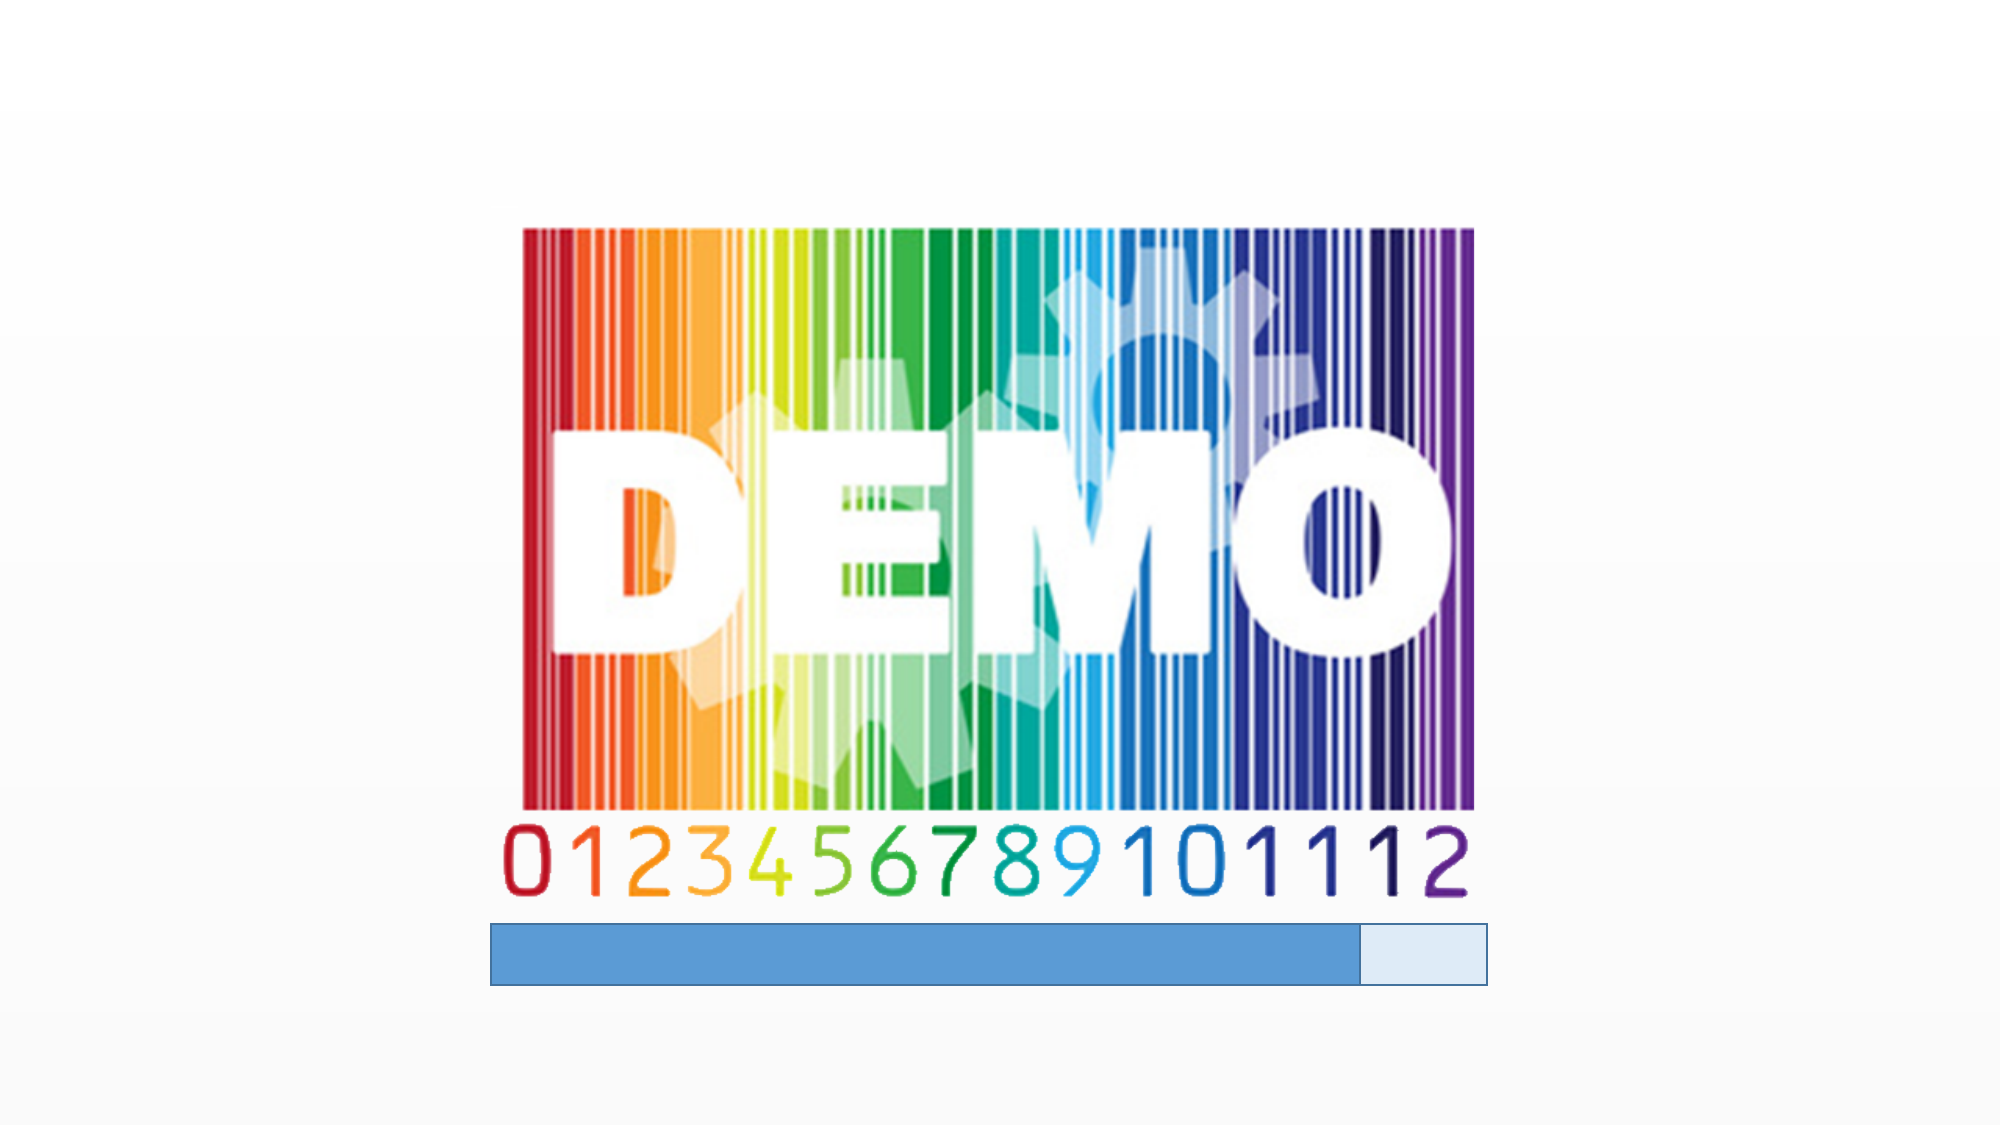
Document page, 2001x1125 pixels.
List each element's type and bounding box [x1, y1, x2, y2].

text_box [490, 923, 1361, 986]
picture [491, 206, 1509, 919]
text_box [1361, 923, 1488, 986]
